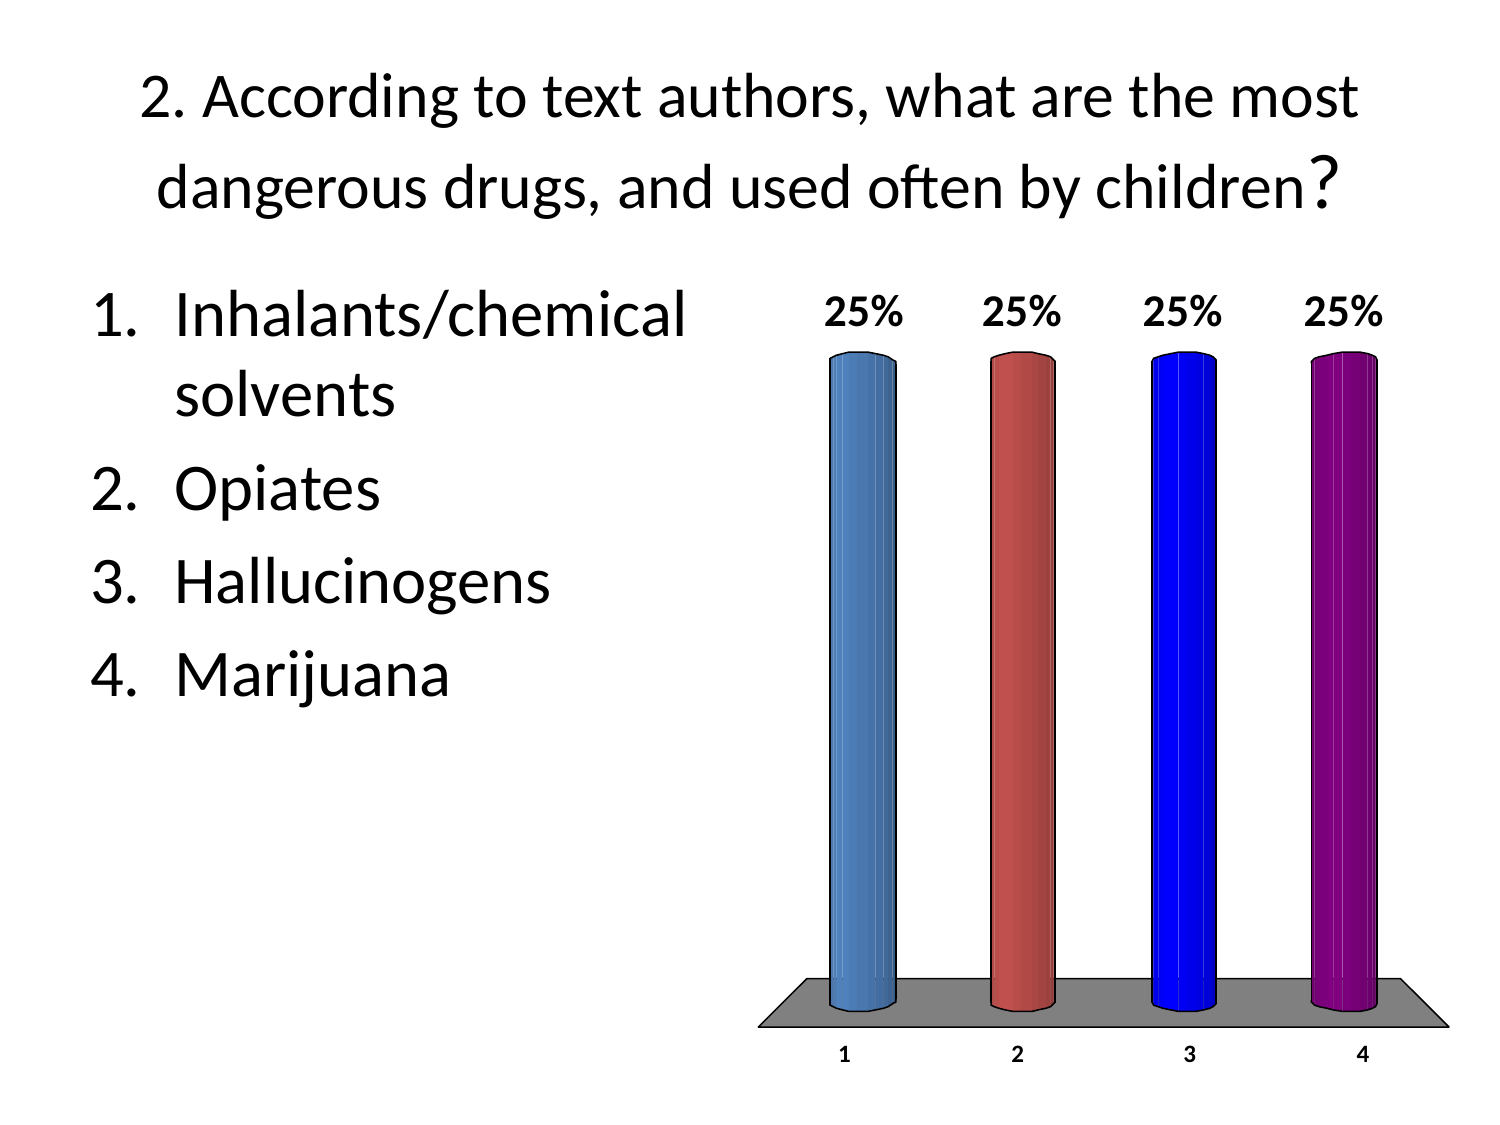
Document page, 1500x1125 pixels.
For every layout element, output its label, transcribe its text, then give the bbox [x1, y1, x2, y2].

list Inhalants/chemical solvents Opiates Hallucinogens Marijuana [75, 262, 750, 1005]
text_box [739, 270, 1490, 1115]
title 2. According to text authors, what are the most dangerous drugs, and used often by children? [75, 45, 1425, 233]
